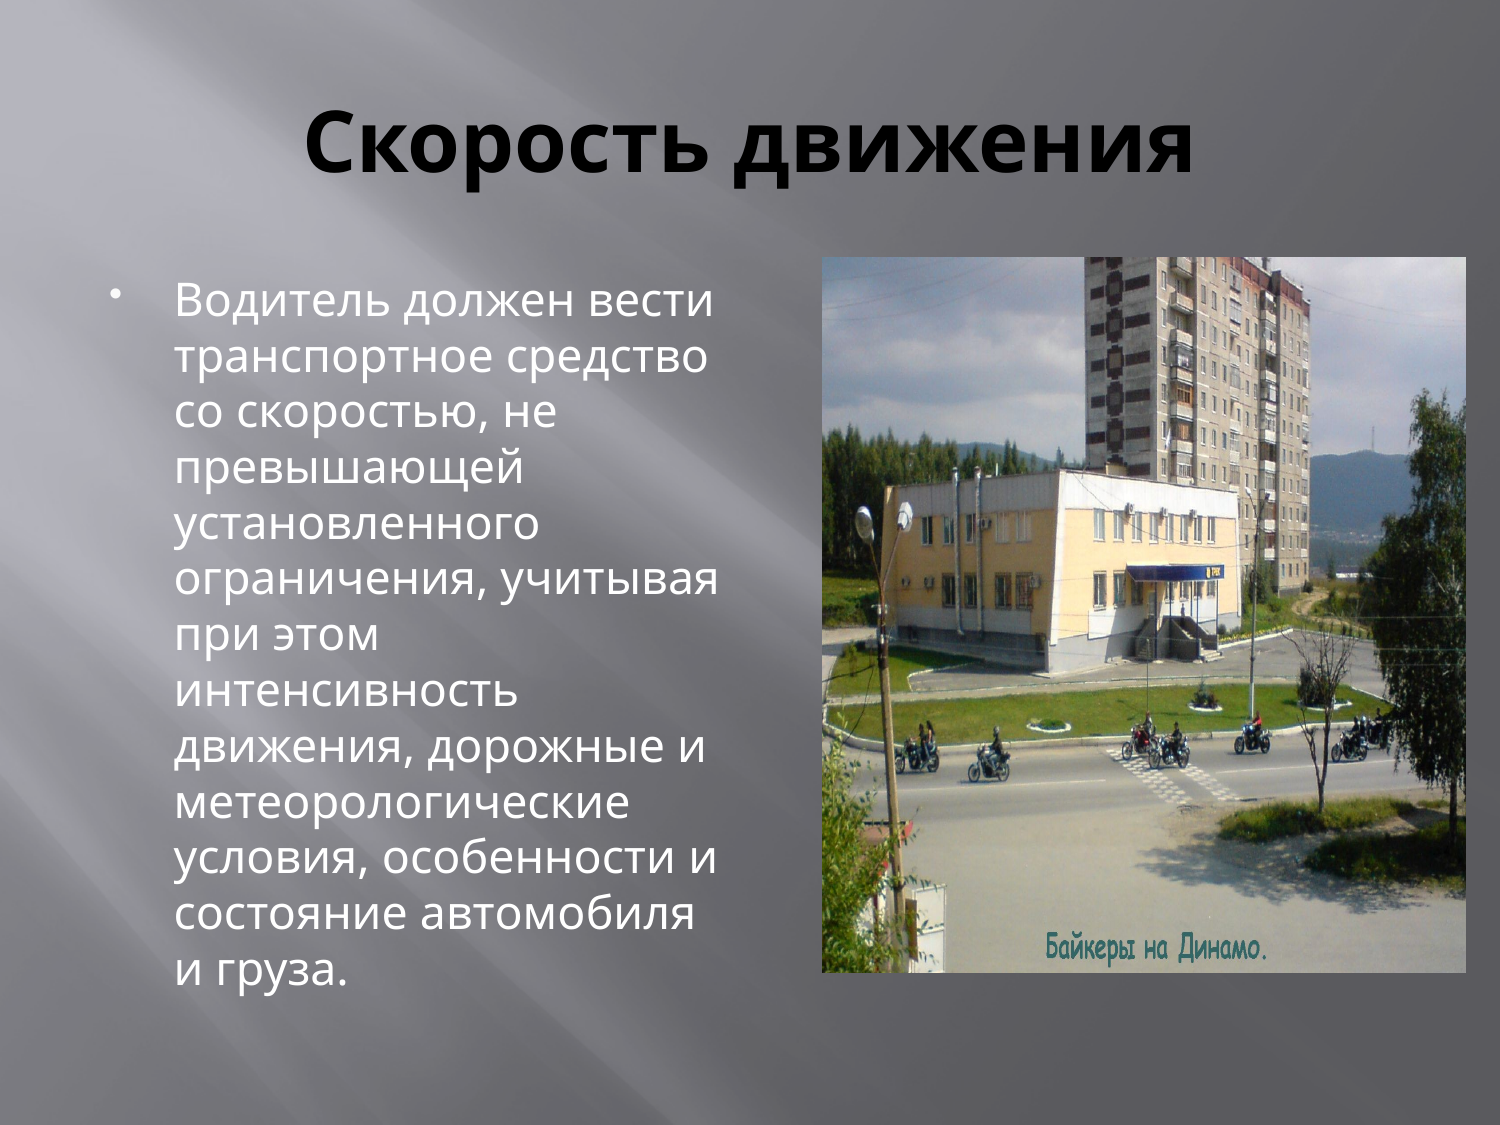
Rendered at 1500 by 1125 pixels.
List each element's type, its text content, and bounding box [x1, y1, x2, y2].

title Скорость движения [75, 45, 1425, 233]
list Водитель должен вести транспортное средство со скоростью, не превышающей установленного ограничения, учитывая при этом интенсивность движения, дорожные и метеорологические условия, особенности и состояние автомобиля и груза. [75, 262, 738, 1005]
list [822, 257, 1466, 973]
